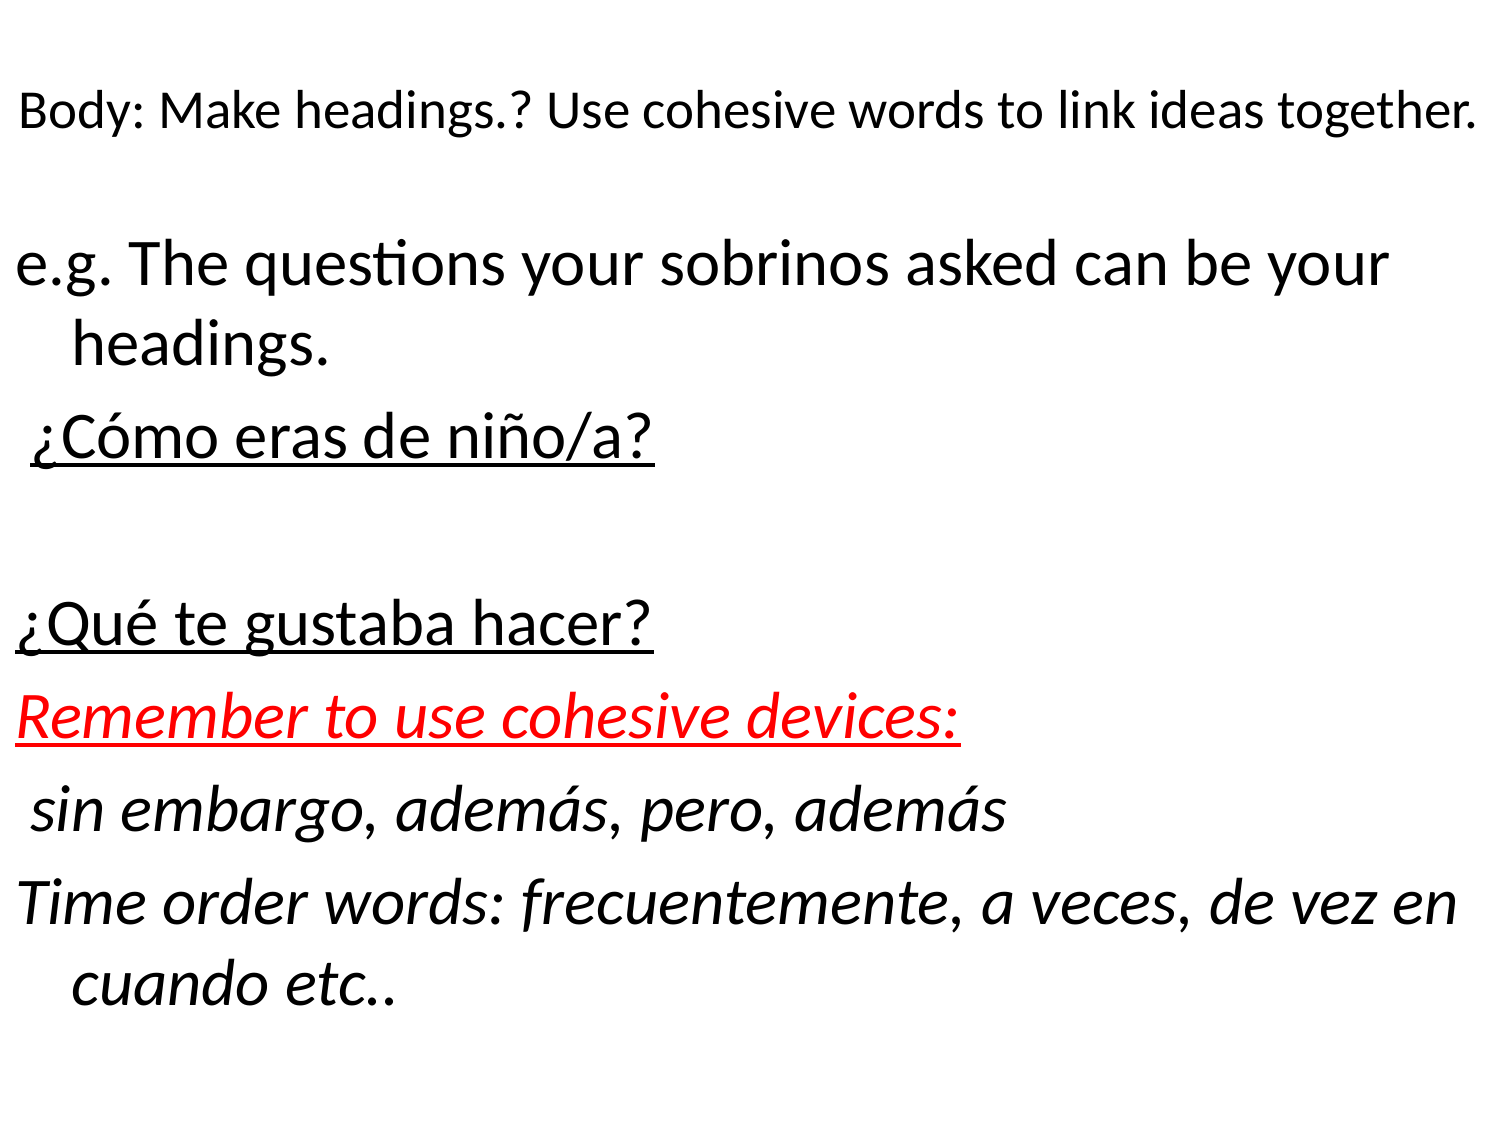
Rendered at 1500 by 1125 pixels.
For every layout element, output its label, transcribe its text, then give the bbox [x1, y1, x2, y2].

list e.g. The questions your sobrinos asked can be your headings. ¿Cómo eras de niño/a? ¿Qué te gustaba hacer? Remember to use cohesive devices: sin embargo, además, pero, además Time order words: frecuentemente, a veces, de vez en cuando etc.. [0, 211, 1500, 1125]
title Body: Make headings.? Use cohesive words to link ideas together. [0, 45, 1500, 211]
